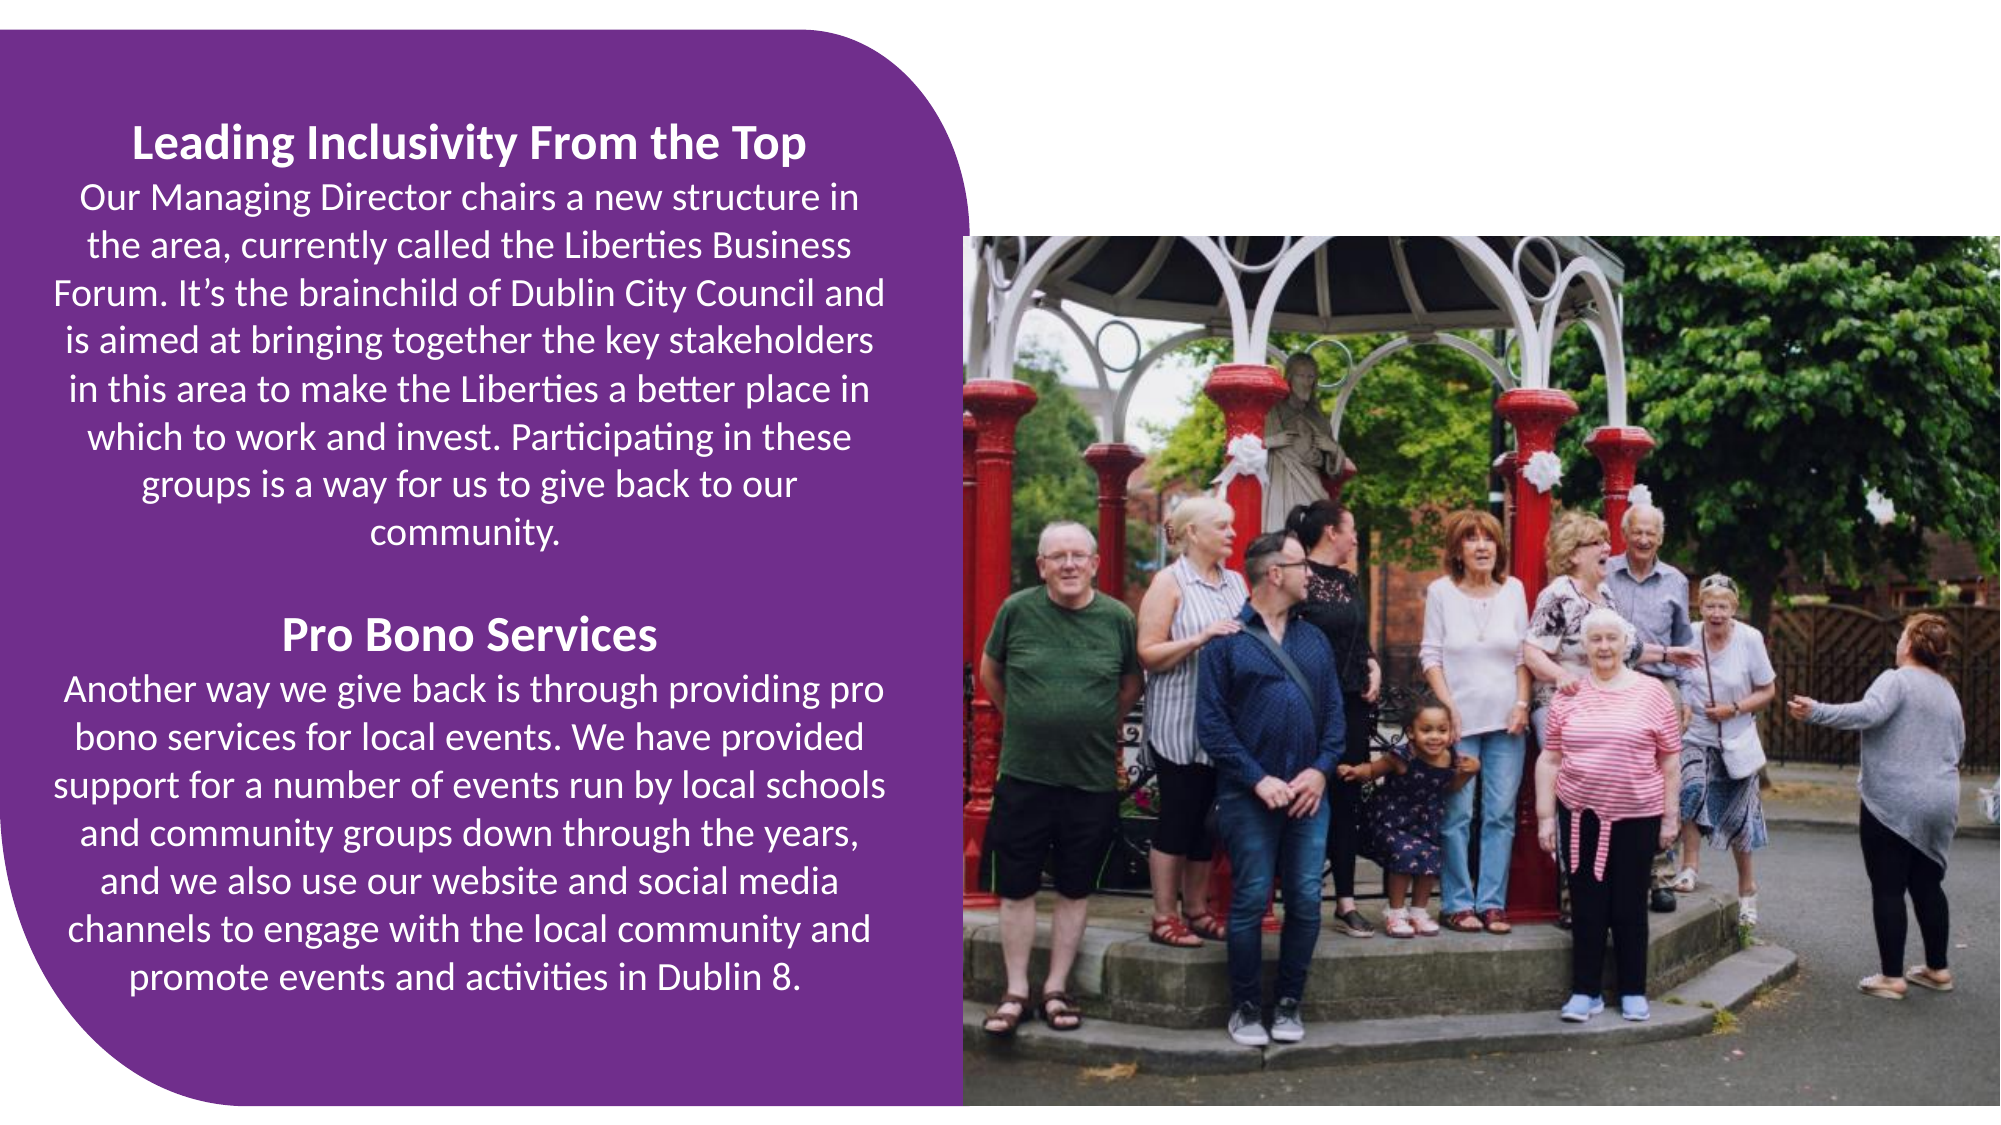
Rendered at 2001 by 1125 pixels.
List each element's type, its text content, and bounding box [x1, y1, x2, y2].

list Leading Inclusivity From the Top Our Managing Director chairs a new structure in the area, currently called the Liberties Business Forum. It’s the brainchild of Dublin City Council and is aimed at bringing together the key stakeholders in this area to make the Liberties a better place in which to work and invest. Participating in these groups is a way for us to give back to our community. Pro Bono Services Another way we give back is through providing pro bono services for local events. We have provided support for a number of events run by local schools and community groups down through the years, and we also use our website and social media channels to engage with the local community and promote events and activities in Dublin 8. [38, 86, 903, 1025]
picture [963, 236, 2000, 1106]
